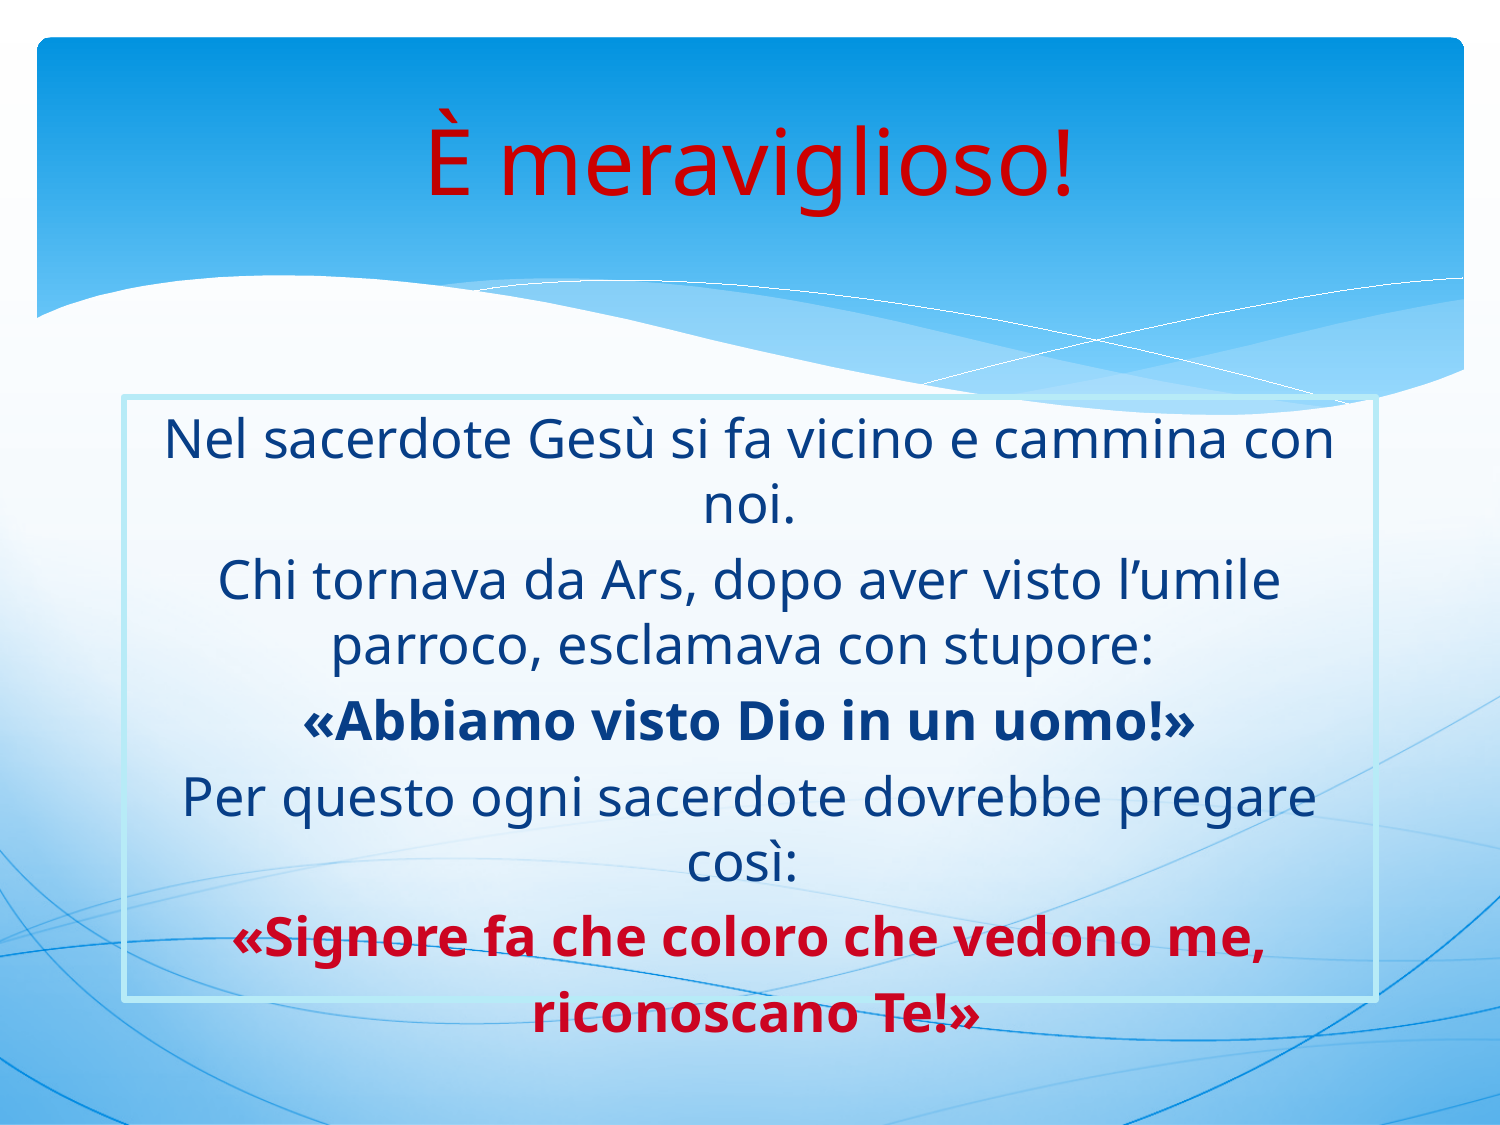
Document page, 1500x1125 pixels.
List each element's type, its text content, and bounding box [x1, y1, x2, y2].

list Nel sacerdote Gesù si fa vicino e cammina con noi. Chi tornava da Ars, dopo aver visto l’umile parroco, esclamava con stupore: «Abbiamo visto Dio in un uomo!» Per questo ogni sacerdote dovrebbe pregare così: «Signore fa che coloro che vedono me, riconoscano Te!» [123, 397, 1376, 1000]
title È meraviglioso! [75, 55, 1425, 261]
